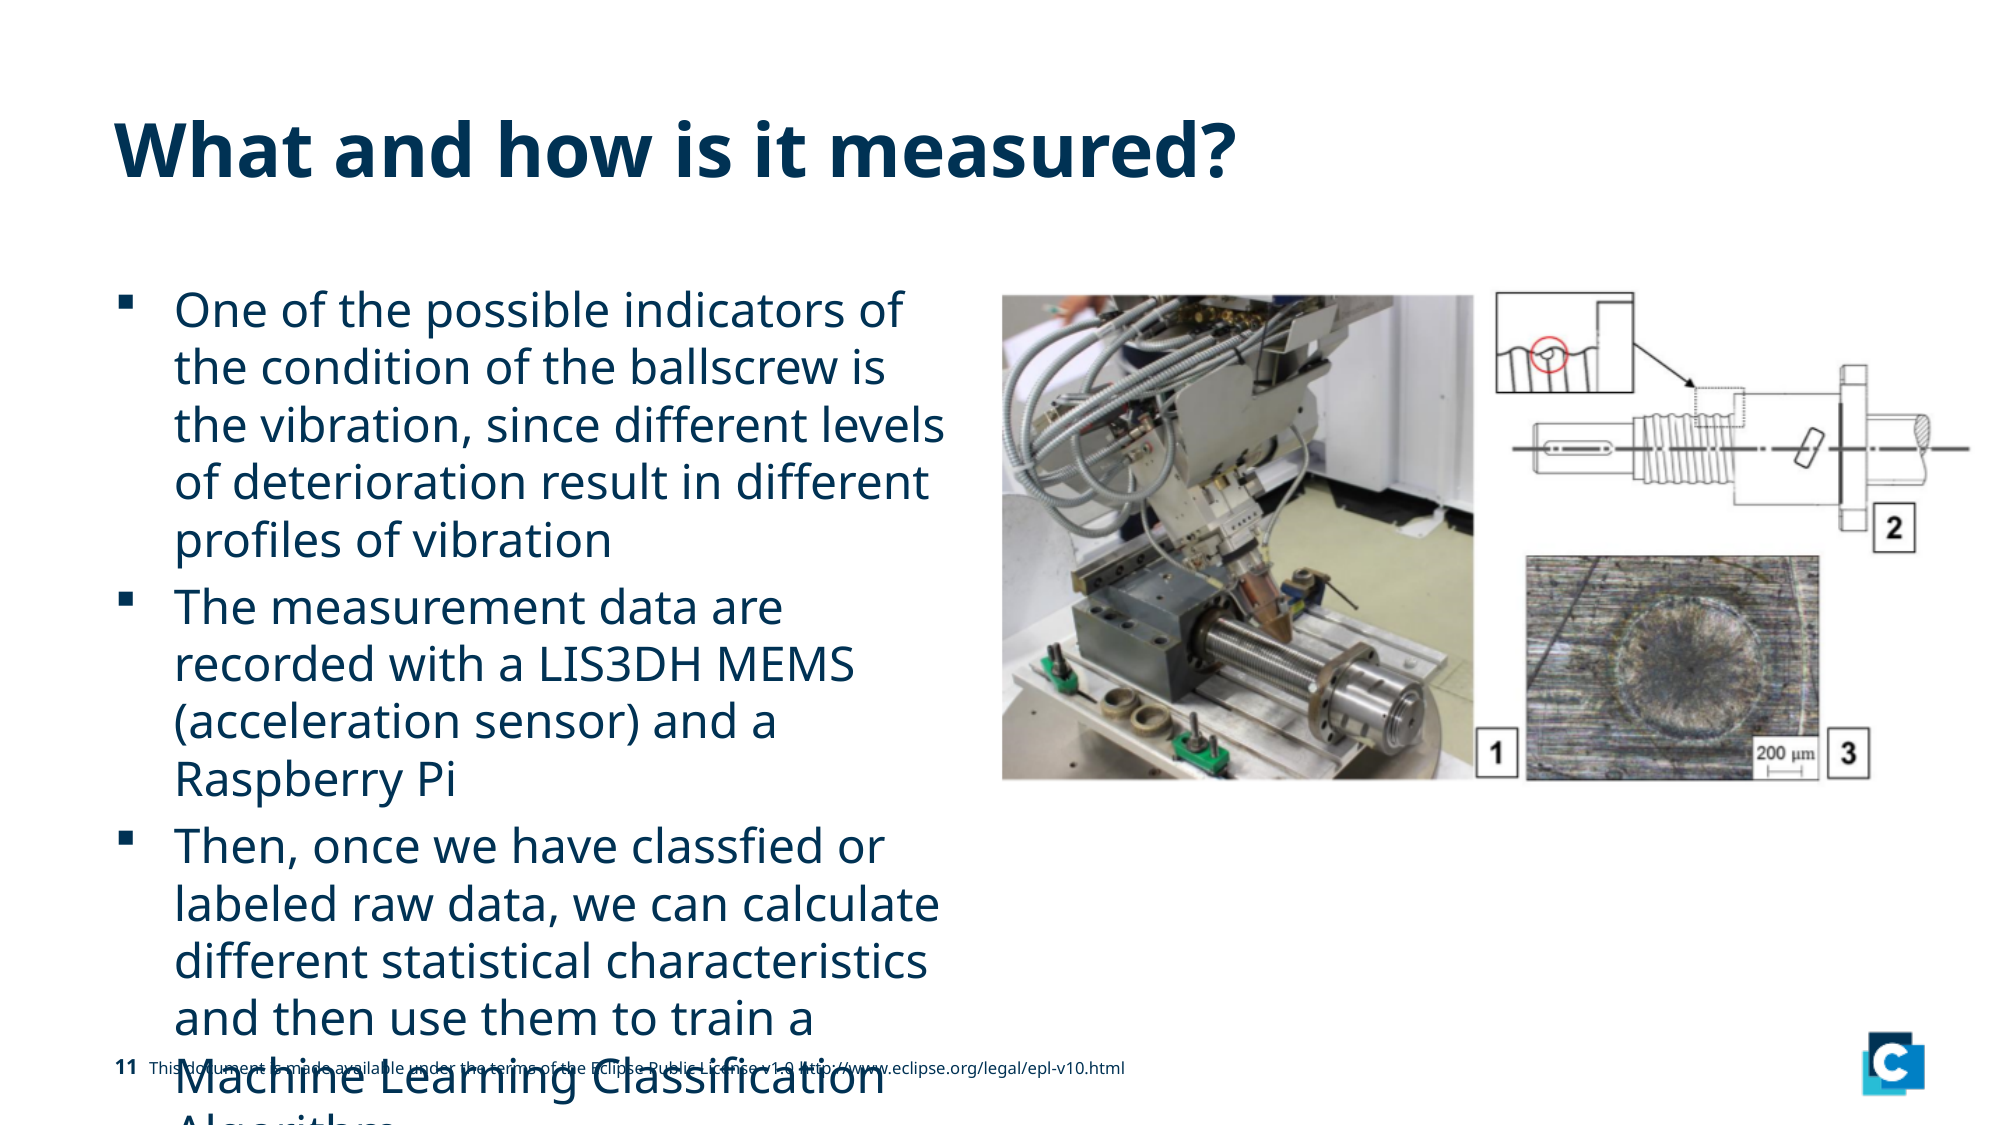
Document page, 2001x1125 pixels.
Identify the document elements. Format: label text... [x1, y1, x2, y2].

title What and how is it measured? [99, 105, 1893, 279]
list One of the possible indicators of the condition of the ballscrew is the vibration, since different levels of deterioration result in different profiles of vibration The measurement data are recorded with a LIS3DH MEMS (acceleration sensor) and a Raspberry Pi Then, once we have classfied or labeled raw data, we can calculate different statistical characteristics and then use them to train a Machine Learning Classification Algorithm [99, 271, 982, 971]
picture [958, 281, 1988, 789]
